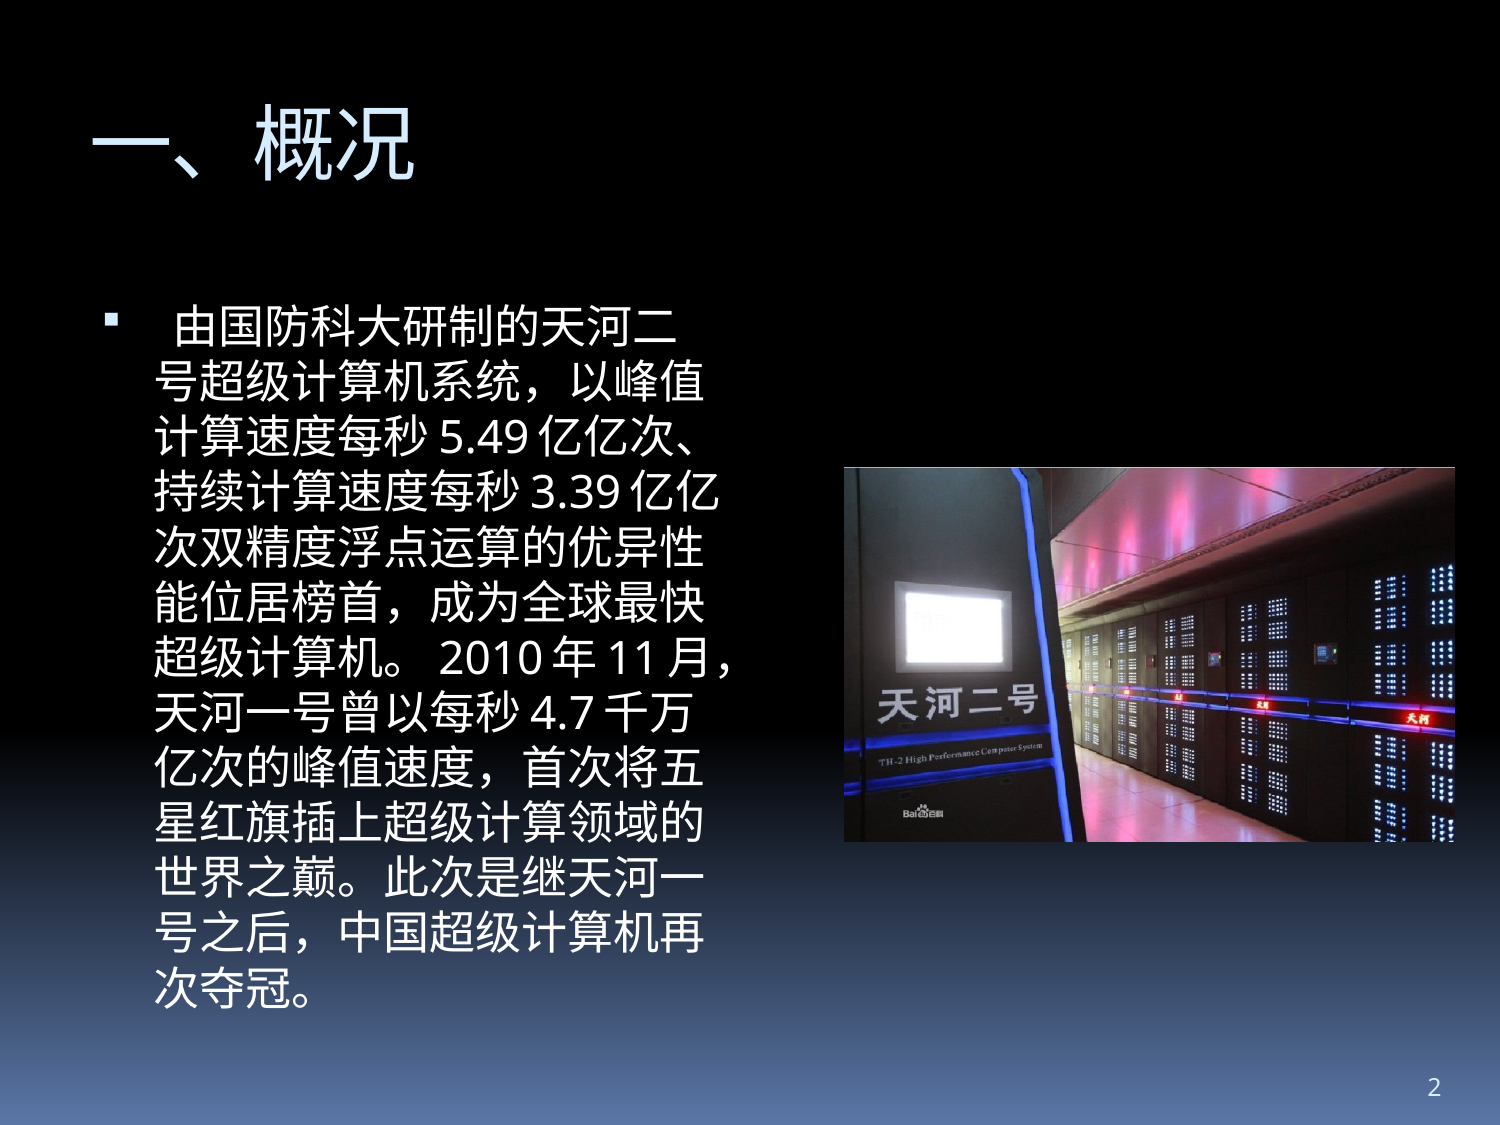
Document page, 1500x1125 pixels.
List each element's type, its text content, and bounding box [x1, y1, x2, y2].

slide_number 2 [1412, 1052, 1488, 1113]
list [843, 467, 1455, 842]
list 由国防科大研制的天河二号超级计算机系统，以峰值计算速度每秒5.49亿亿次、持续计算速度每秒3.39亿亿次双精度浮点运算的优异性能位居榜首，成为全球最快超级计算机。2010年11月，天河一号曾以每秒4.7千万亿次的峰值速度，首次将五星红旗插上超级计算领域的世界之巅。此次是继天河一号之后，中国超级计算机再次夺冠。 [76, 290, 739, 1033]
title 一、概况 [75, 83, 1425, 234]
